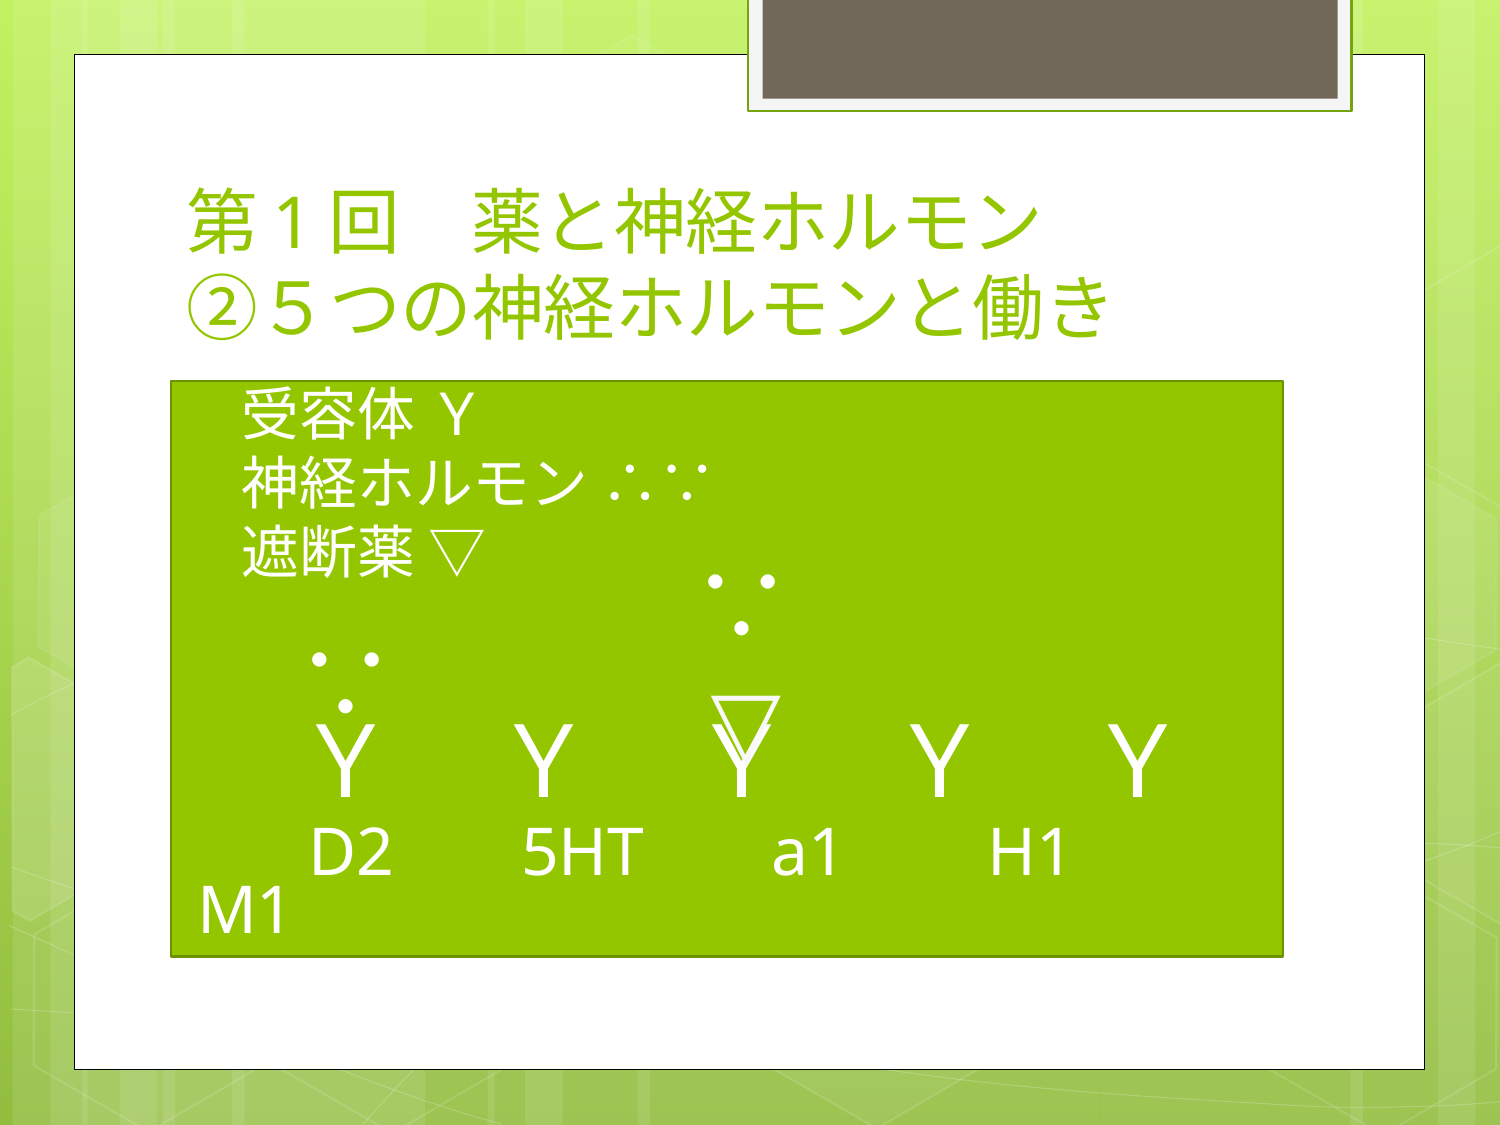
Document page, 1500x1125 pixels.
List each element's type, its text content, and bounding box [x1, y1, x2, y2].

text_box △ [695, 681, 797, 807]
list 受容体 Ｙ 神経ホルモン ∴∵ 遮断薬 ▽ ∵ ∵ Ｙ Ｙ Ｙ Ｙ Ｙ D2 5HT a1 H1 M1 [170, 380, 1284, 958]
title 第1回 薬と神経ホルモン ②５つの神経ホルモンと働き [171, 168, 1324, 357]
